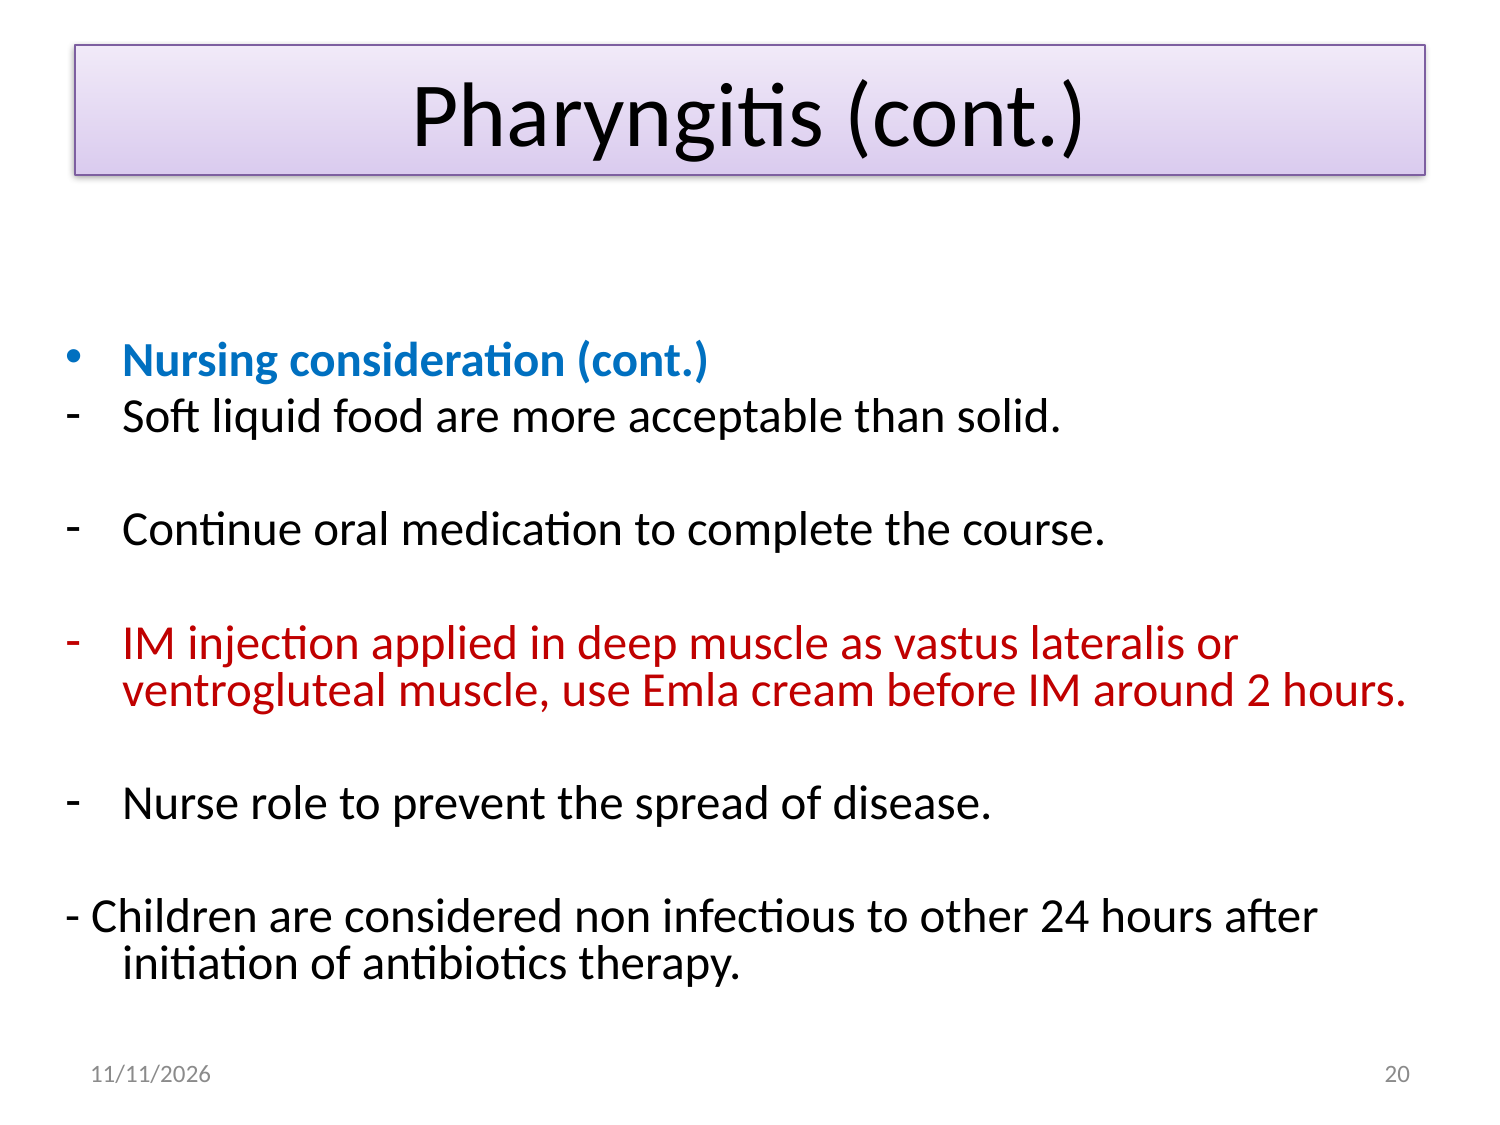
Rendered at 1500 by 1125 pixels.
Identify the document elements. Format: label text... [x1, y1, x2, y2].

list Nursing consideration (cont.) Soft liquid food are more acceptable than solid. Continue oral medication to complete the course. IM injection applied in deep muscle as vastus lateralis or ventrogluteal muscle, use Emla cream before IM around 2 hours. Nurse role to prevent the spread of disease. - Children are considered non infectious to other 24 hours after initiation of antibiotics therapy. [50, 331, 1469, 1006]
title Pharyngitis (cont.) [74, 44, 1426, 176]
slide_number 20 [1074, 1042, 1425, 1103]
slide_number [75, 1042, 425, 1103]
